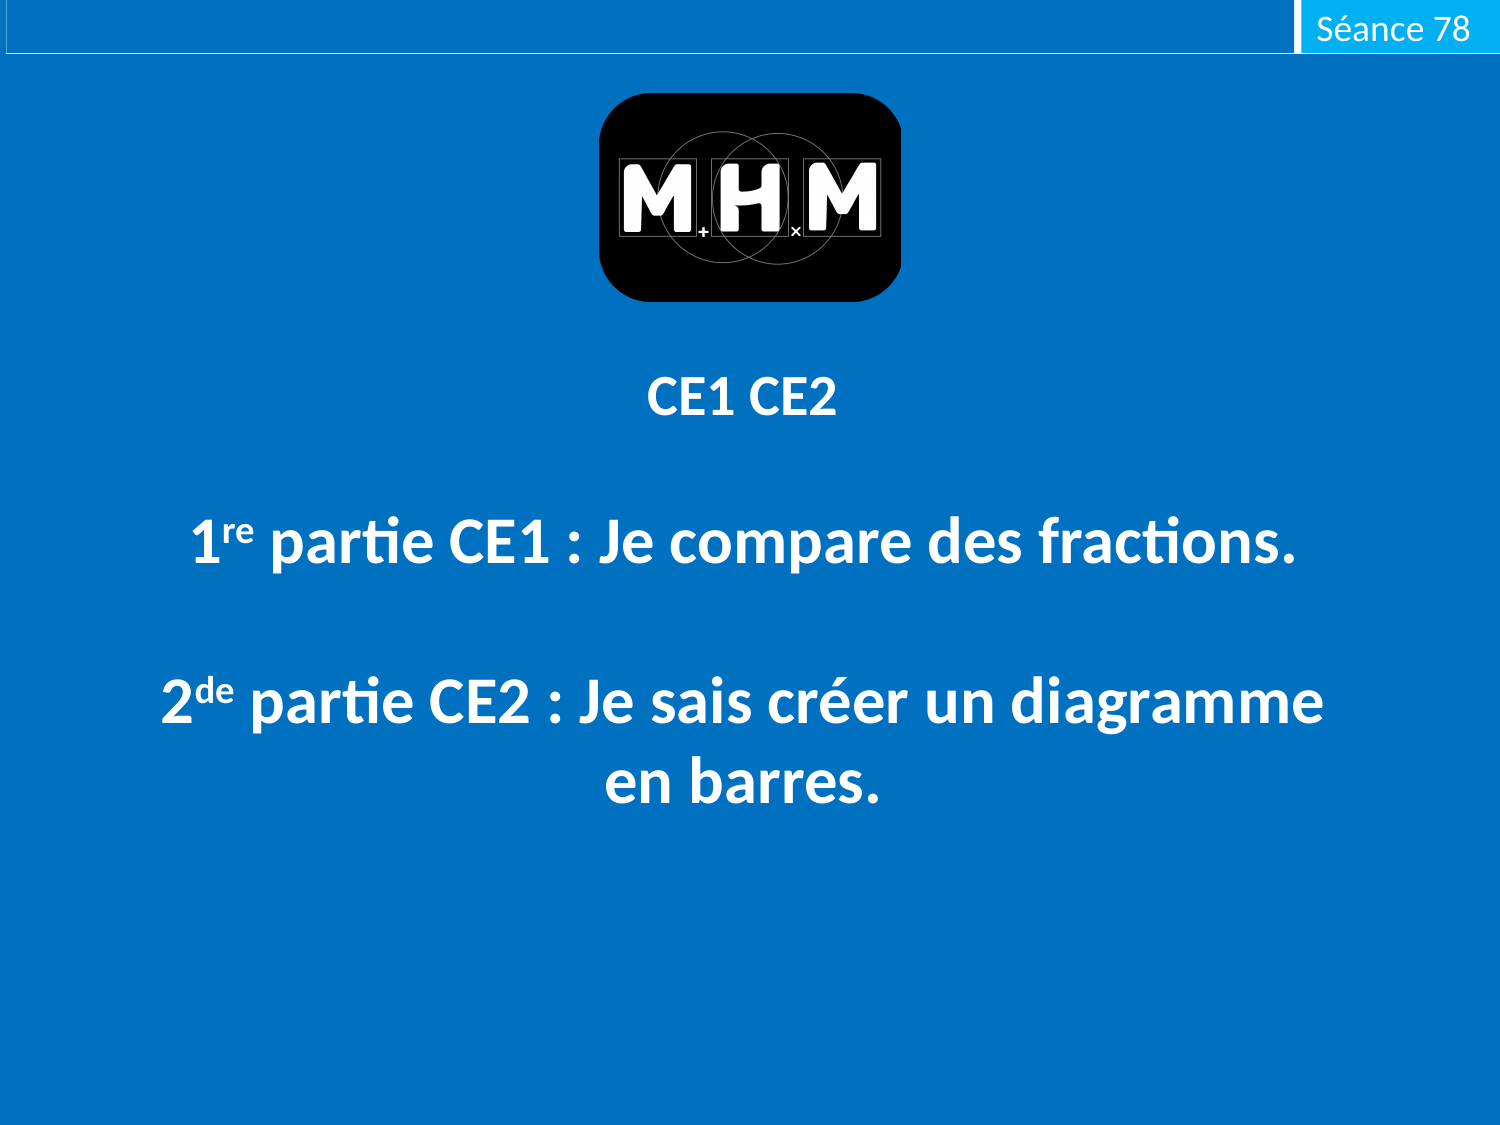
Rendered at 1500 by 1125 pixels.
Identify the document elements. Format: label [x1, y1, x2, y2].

text_box [0, 54, 1500, 1125]
